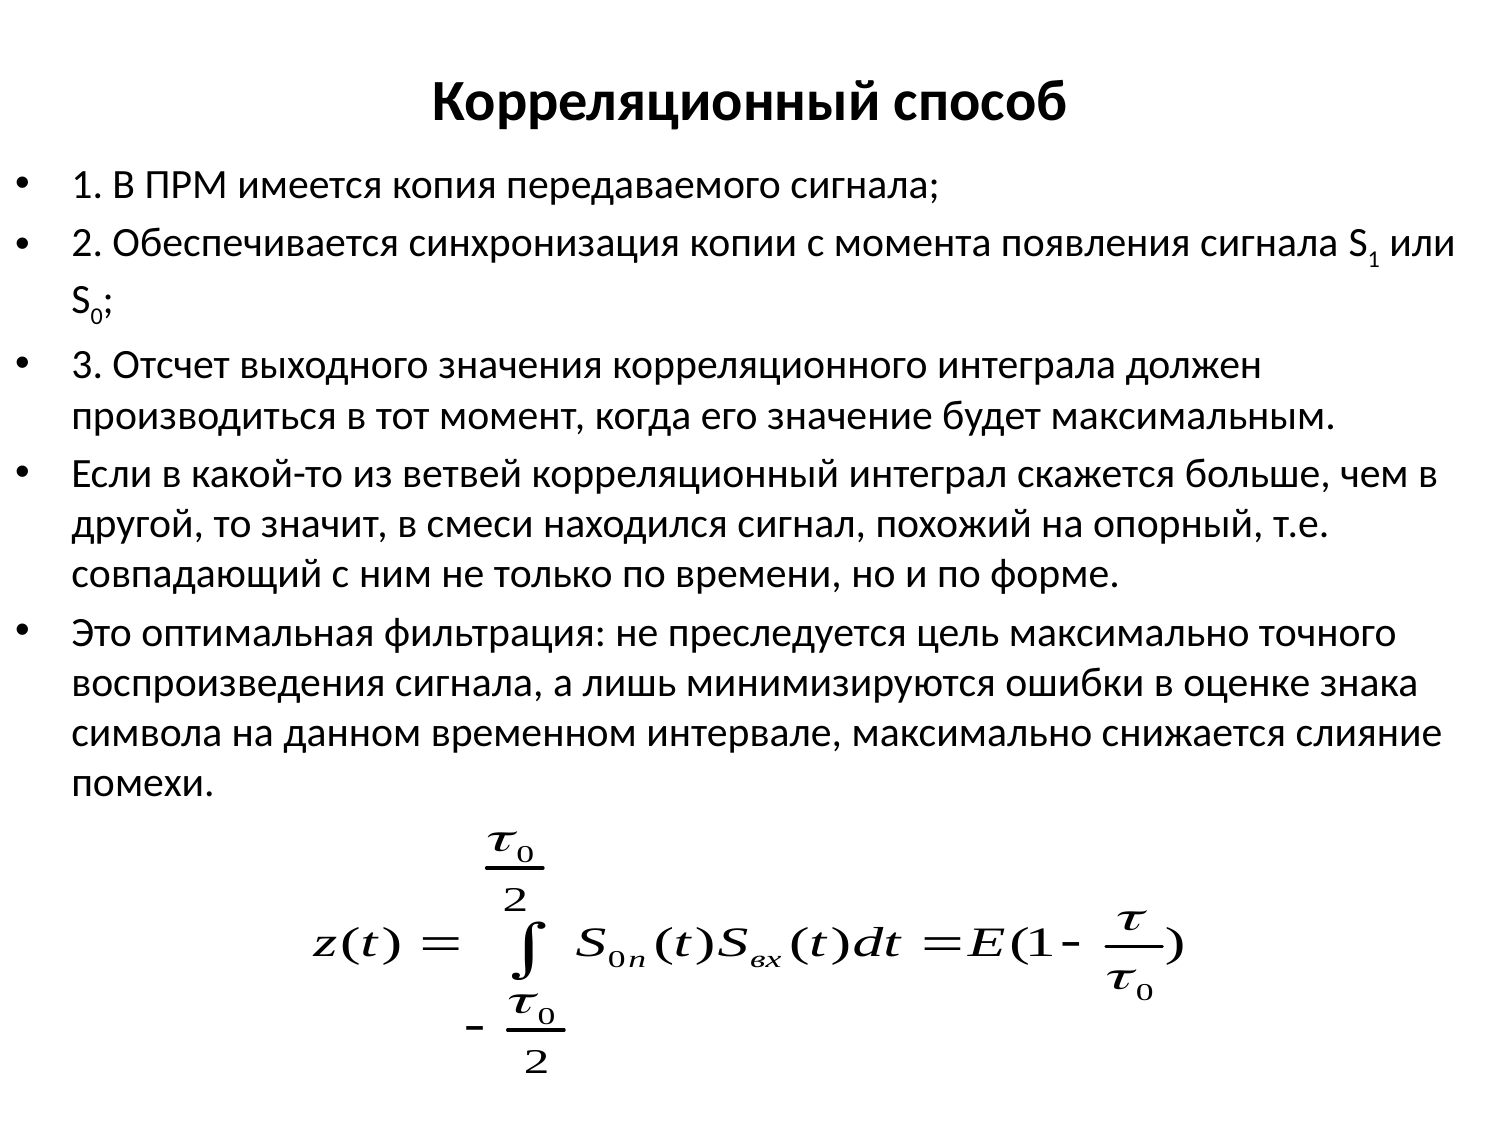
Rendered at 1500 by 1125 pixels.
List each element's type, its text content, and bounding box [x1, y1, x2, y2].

title Корреляционный способ [75, 45, 1425, 149]
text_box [300, 810, 1200, 1083]
list 1. В ПРМ имеется копия передаваемого сигнала; 2. Обеспечивается синхронизация копии с момента появления сигнала S1 или S0; 3. Отсчет выходного значения корреляционного интеграла должен производиться в тот момент, когда его значение будет максимальным. Если в какой-то из ветвей корреляционный интеграл скажется больше, чем в другой, то значит, в смеси находился сигнал, похожий на опорный, т.е. совпадающий с ним не только по времени, но и по форме. Это оптимальная фильтрация: не преследуется цель максимально точного воспроизведения сигнала, а лишь минимизируются ошибки в оценке знака символа на данном временном интервале, максимально снижается слияние помехи. [0, 149, 1500, 1125]
